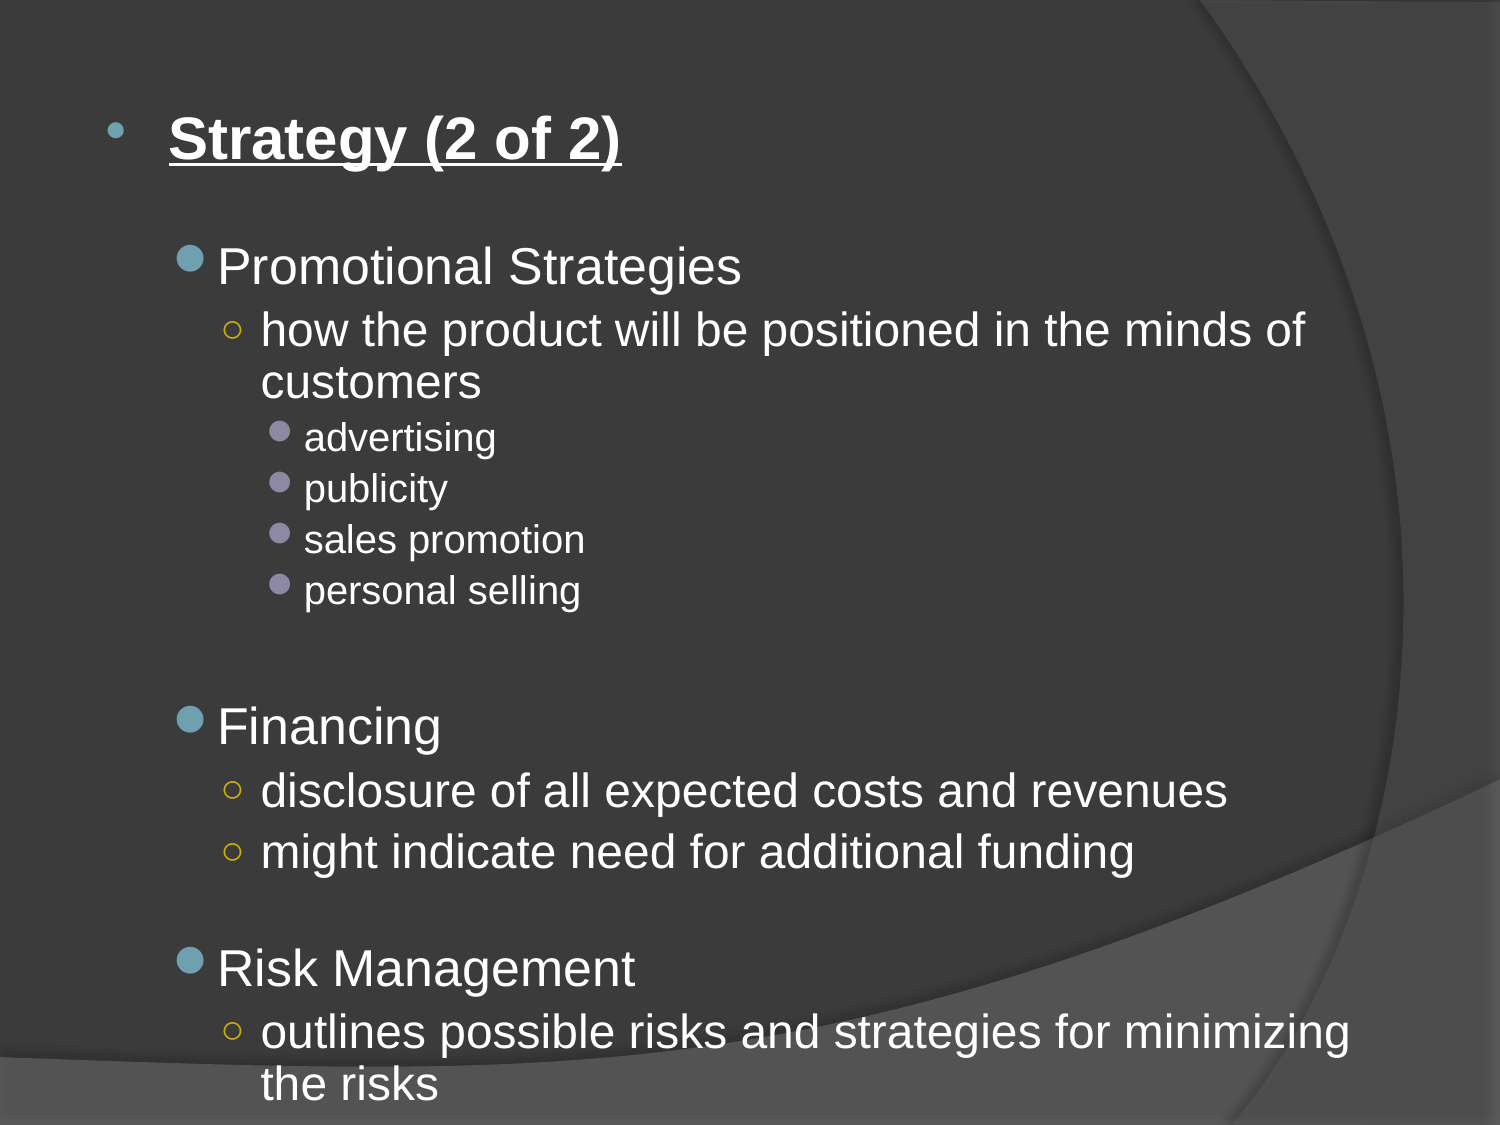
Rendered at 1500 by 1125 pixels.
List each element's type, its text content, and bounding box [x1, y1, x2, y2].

list Strategy (2 of 2) Promotional Strategies how the product will be positioned in the minds of customers advertising publicity sales promotion personal selling Financing disclosure of all expected costs and revenues might indicate need for additional funding Risk Management outlines possible risks and strategies for minimizing the risks [87, 99, 1425, 1125]
text_box [87, 162, 1375, 263]
